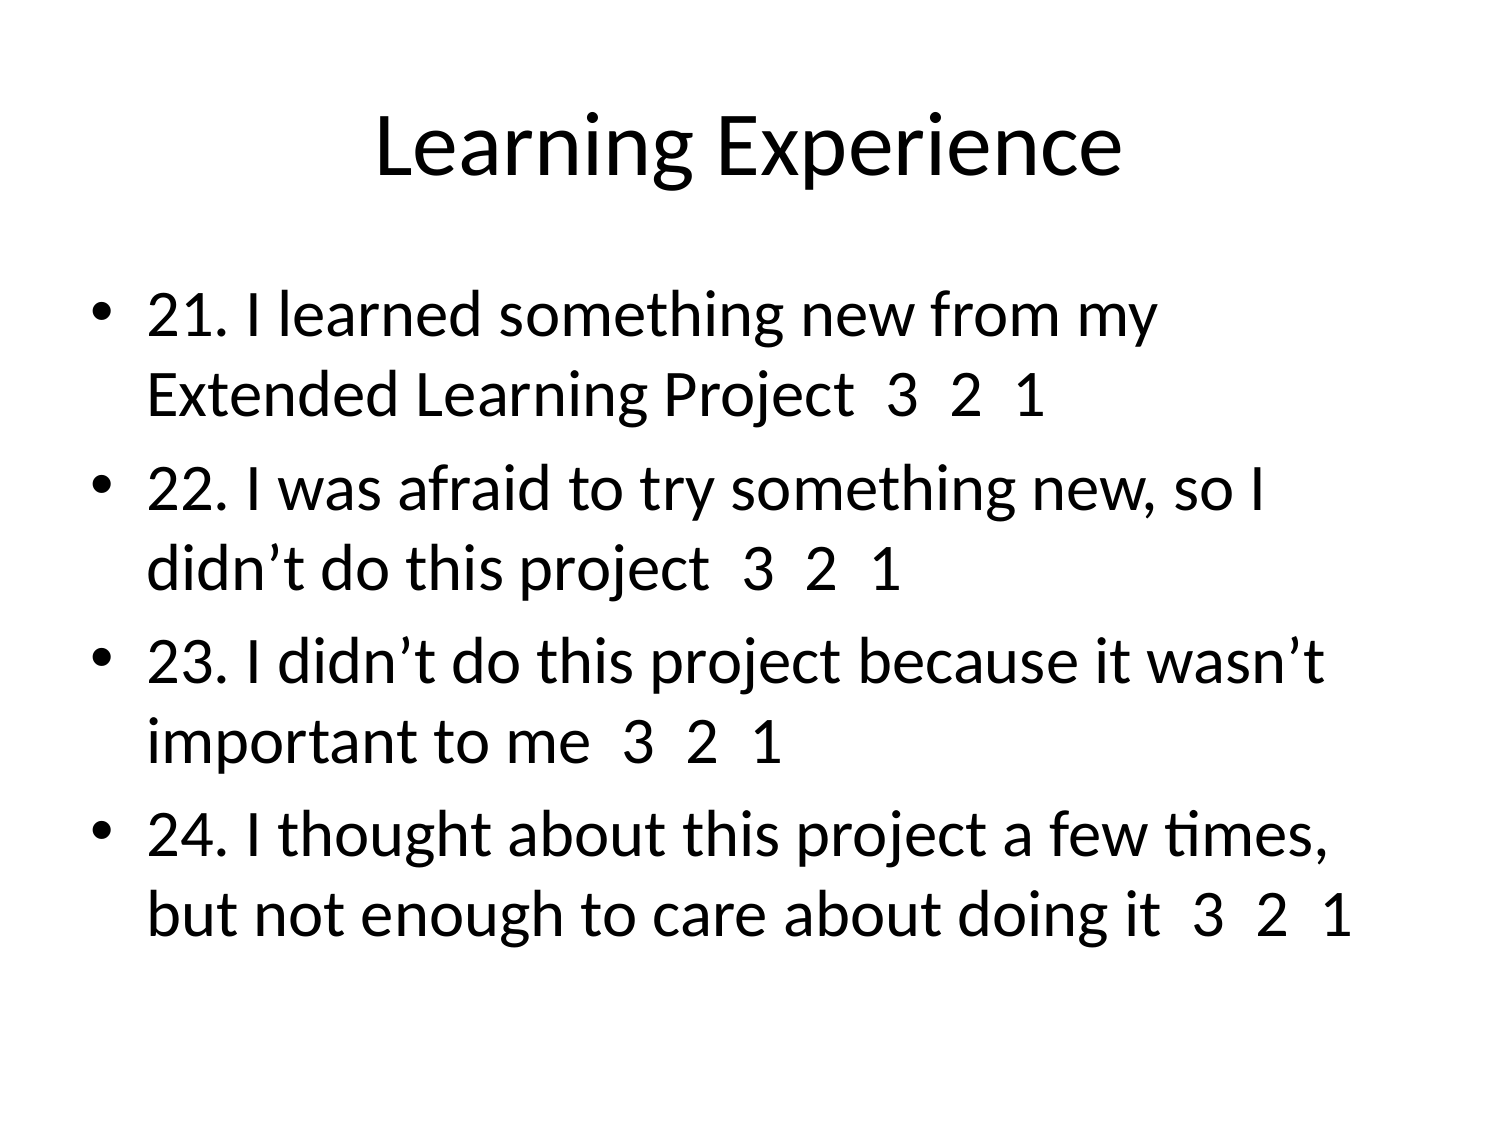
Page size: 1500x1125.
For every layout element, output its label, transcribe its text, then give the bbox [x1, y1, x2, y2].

list 21. I learned something new from my Extended Learning Project 3 2 1 22. I was afraid to try something new, so I didn’t do this project 3 2 1 23. I didn’t do this project because it wasn’t important to me 3 2 1 24. I thought about this project a few times, but not enough to care about doing it 3 2 1 [75, 262, 1425, 1005]
title Learning Experience [75, 45, 1425, 233]
